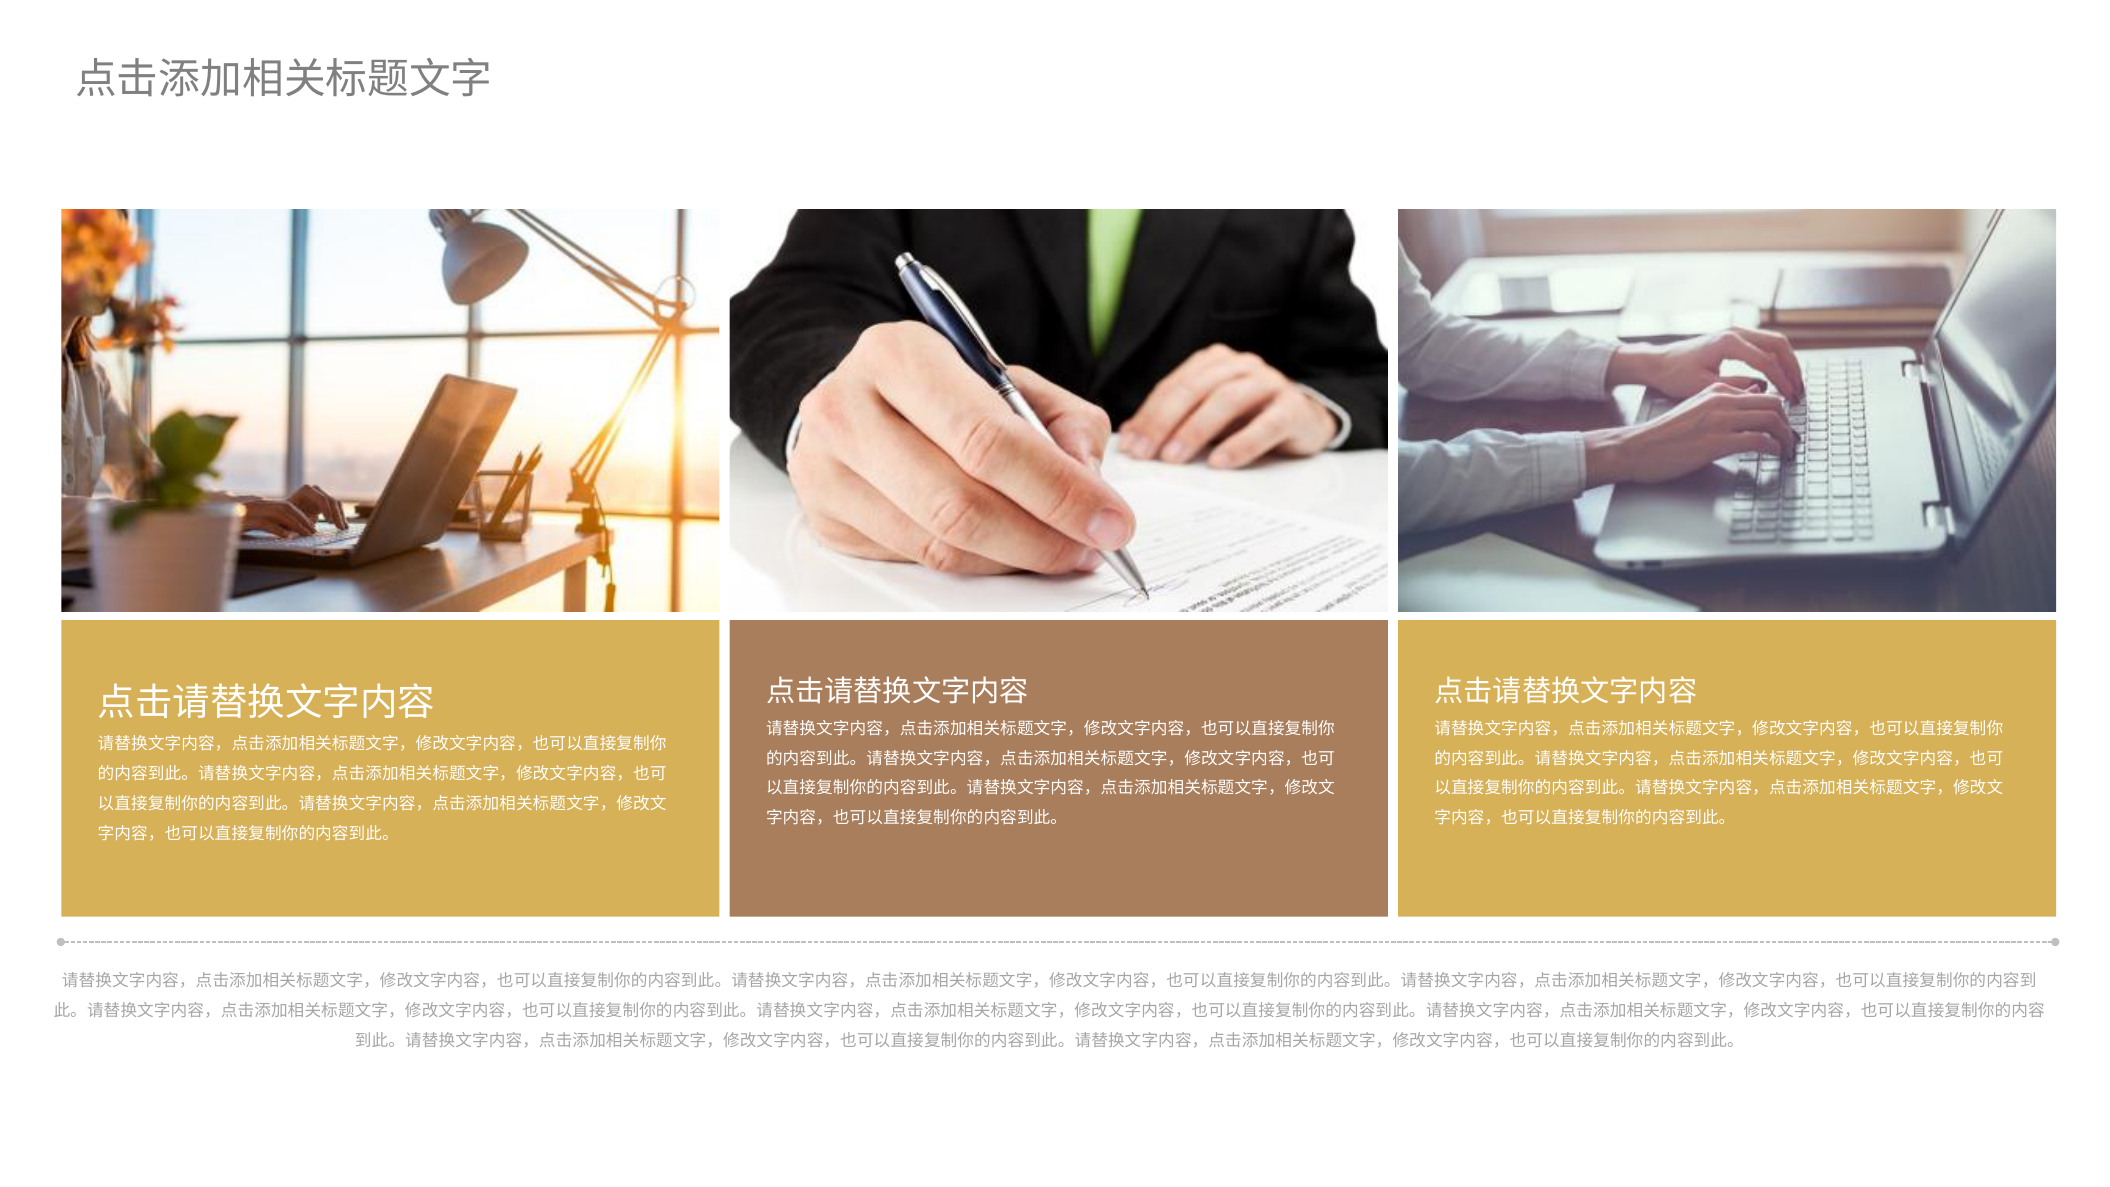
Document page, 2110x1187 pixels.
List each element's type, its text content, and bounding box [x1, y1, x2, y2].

text_box 请替换文字内容，点击添加相关标题文字，修改文字内容，也可以直接复制你的内容到此。请替换文字内容，点击添加相关标题文字，修改文字内容，也可以直接复制你的内容到此。请替换文字内容，点击添加相关标题文字，修改文字内容，也可以直接复制你的内容到此。请替换文字内容，点击添加相关标题文字，修改文字内容，也可以直接复制你的内容到此。请替换文字内容，点击添加相关标题文字，修改文字内容，也可以直接复制你的内容到此。请替换文字内容，点击添加相关标题文字，修改文字内容，也可以直接复制你的内容到此。请替换文字内容，点击添加相关标题文字，修改文字内容，也可以直接复制你的内容到此。请替换文字内容，点击添加相关标题文字，修改文字内容，也可以直接复制你的内容到此。 [36, 952, 2076, 1057]
text_box [729, 619, 1389, 918]
text_box 点击请替换文字内容 请替换文字内容，点击添加相关标题文字，修改文字内容，也可以直接复制你的内容到此。请替换文字内容，点击添加相关标题文字，修改文字内容，也可以直接复制你的内容到此。请替换文字内容，点击添加相关标题文字，修改文字内容，也可以直接复制你的内容到此。 [82, 647, 698, 850]
text_box [60, 619, 721, 918]
text_box 点击请替换文字内容 请替换文字内容，点击添加相关标题文字，修改文字内容，也可以直接复制你的内容到此。请替换文字内容，点击添加相关标题文字，修改文字内容，也可以直接复制你的内容到此。请替换文字内容，点击添加相关标题文字，修改文字内容，也可以直接复制你的内容到此。 [1419, 647, 2034, 835]
text_box 点击请替换文字内容 请替换文字内容，点击添加相关标题文字，修改文字内容，也可以直接复制你的内容到此。请替换文字内容，点击添加相关标题文字，修改文字内容，也可以直接复制你的内容到此。请替换文字内容，点击添加相关标题文字，修改文字内容，也可以直接复制你的内容到此。 [751, 647, 1366, 835]
text_box [60, 209, 721, 613]
text_box [729, 209, 1389, 613]
text_box 点击添加相关标题文字 [59, 44, 563, 107]
text_box [1397, 209, 2057, 613]
text_box [1397, 619, 2057, 918]
